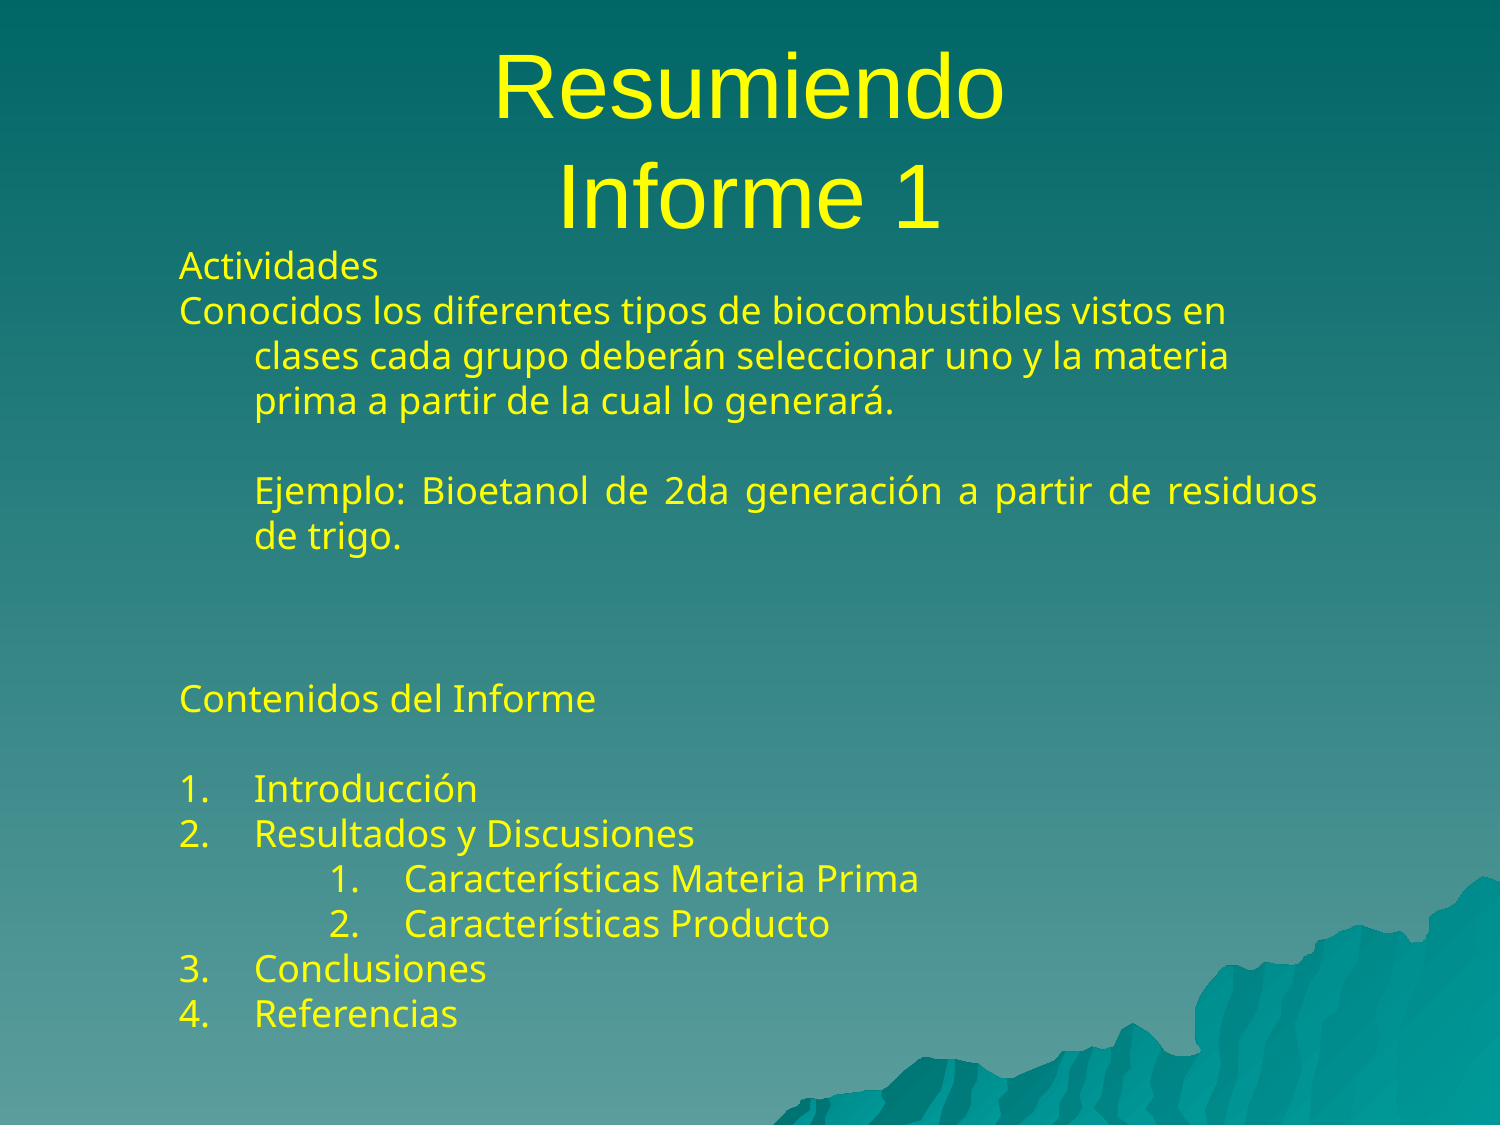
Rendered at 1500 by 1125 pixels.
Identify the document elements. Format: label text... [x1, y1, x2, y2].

text_box Actividades Conocidos los diferentes tipos de biocombustibles vistos en clases cada grupo deberán seleccionar uno y la materia prima a partir de la cual lo generará. Ejemplo: Bioetanol de 2da generación a partir de residuos de trigo. [163, 234, 1334, 655]
text_box Contenidos del Informe Introducción Resultados y Discusiones Características Materia Prima Características Producto Conclusiones Referencias [163, 667, 1334, 1043]
title Resumiendo Informe 1 [111, 42, 1388, 231]
